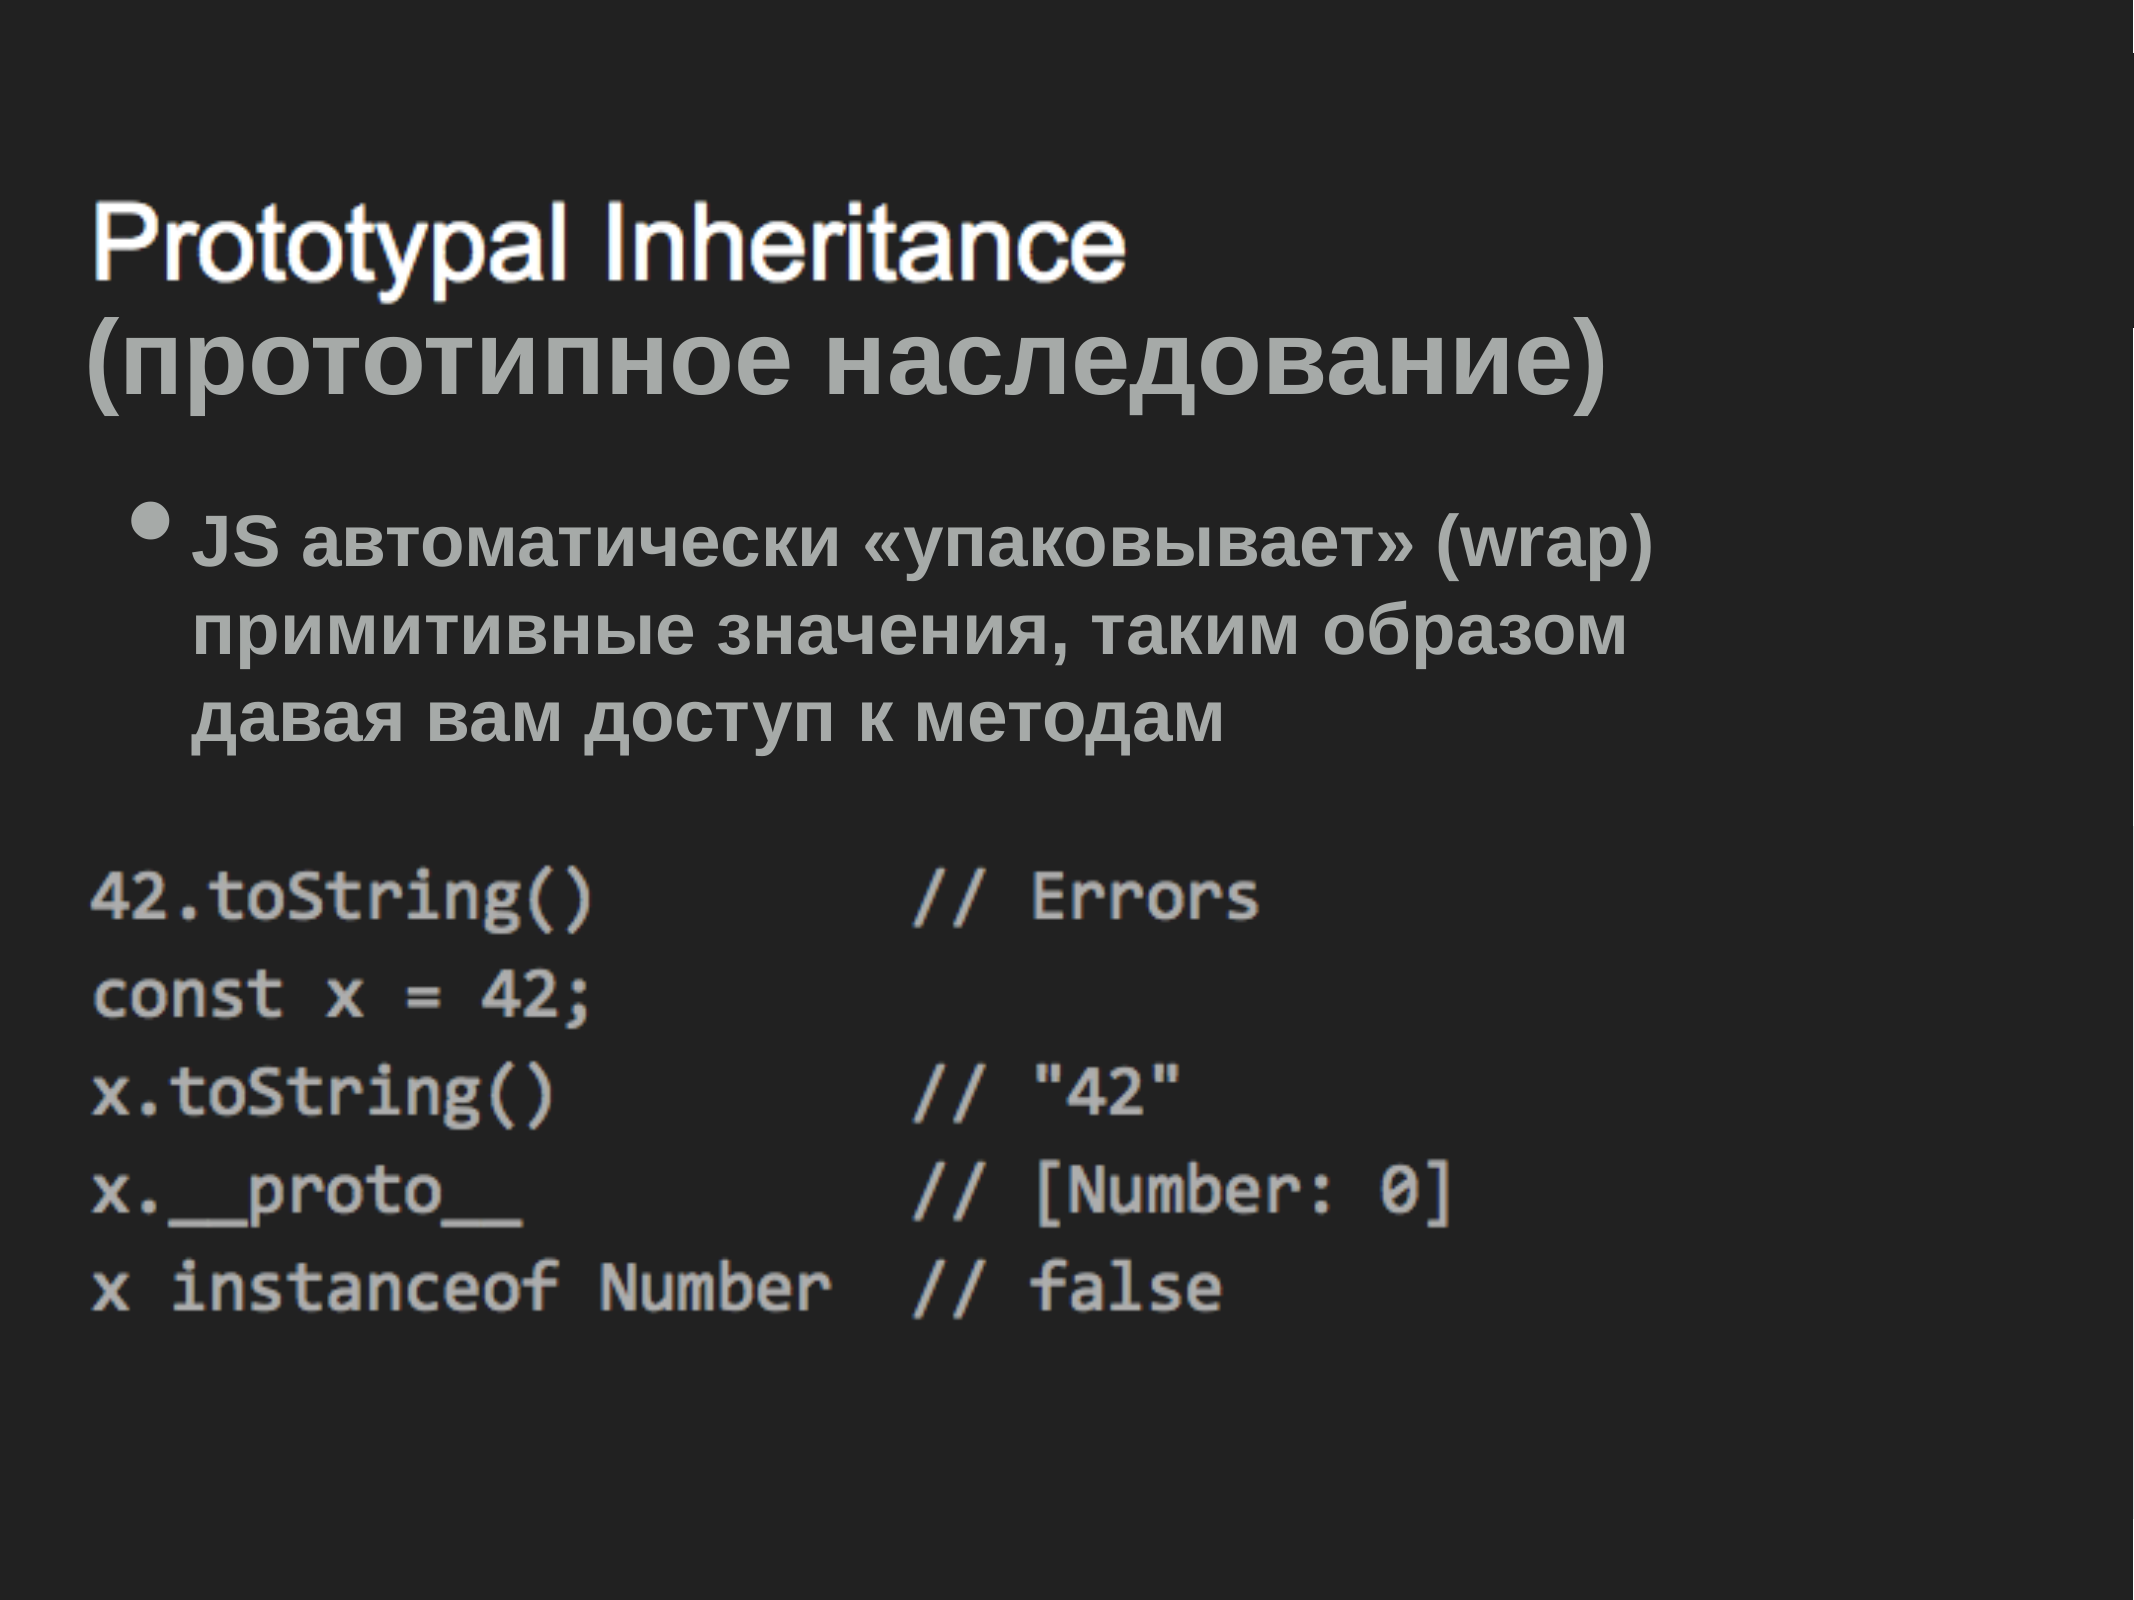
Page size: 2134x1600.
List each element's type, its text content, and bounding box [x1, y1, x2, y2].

text_box JS автоматически «упаковывает» (wrap) примитивные значения, таким образом давая вам доступ к методам [118, 485, 1845, 765]
picture [0, 826, 2134, 1519]
picture [0, 53, 2134, 328]
text_box (прототипное наследование) [75, 328, 1619, 425]
